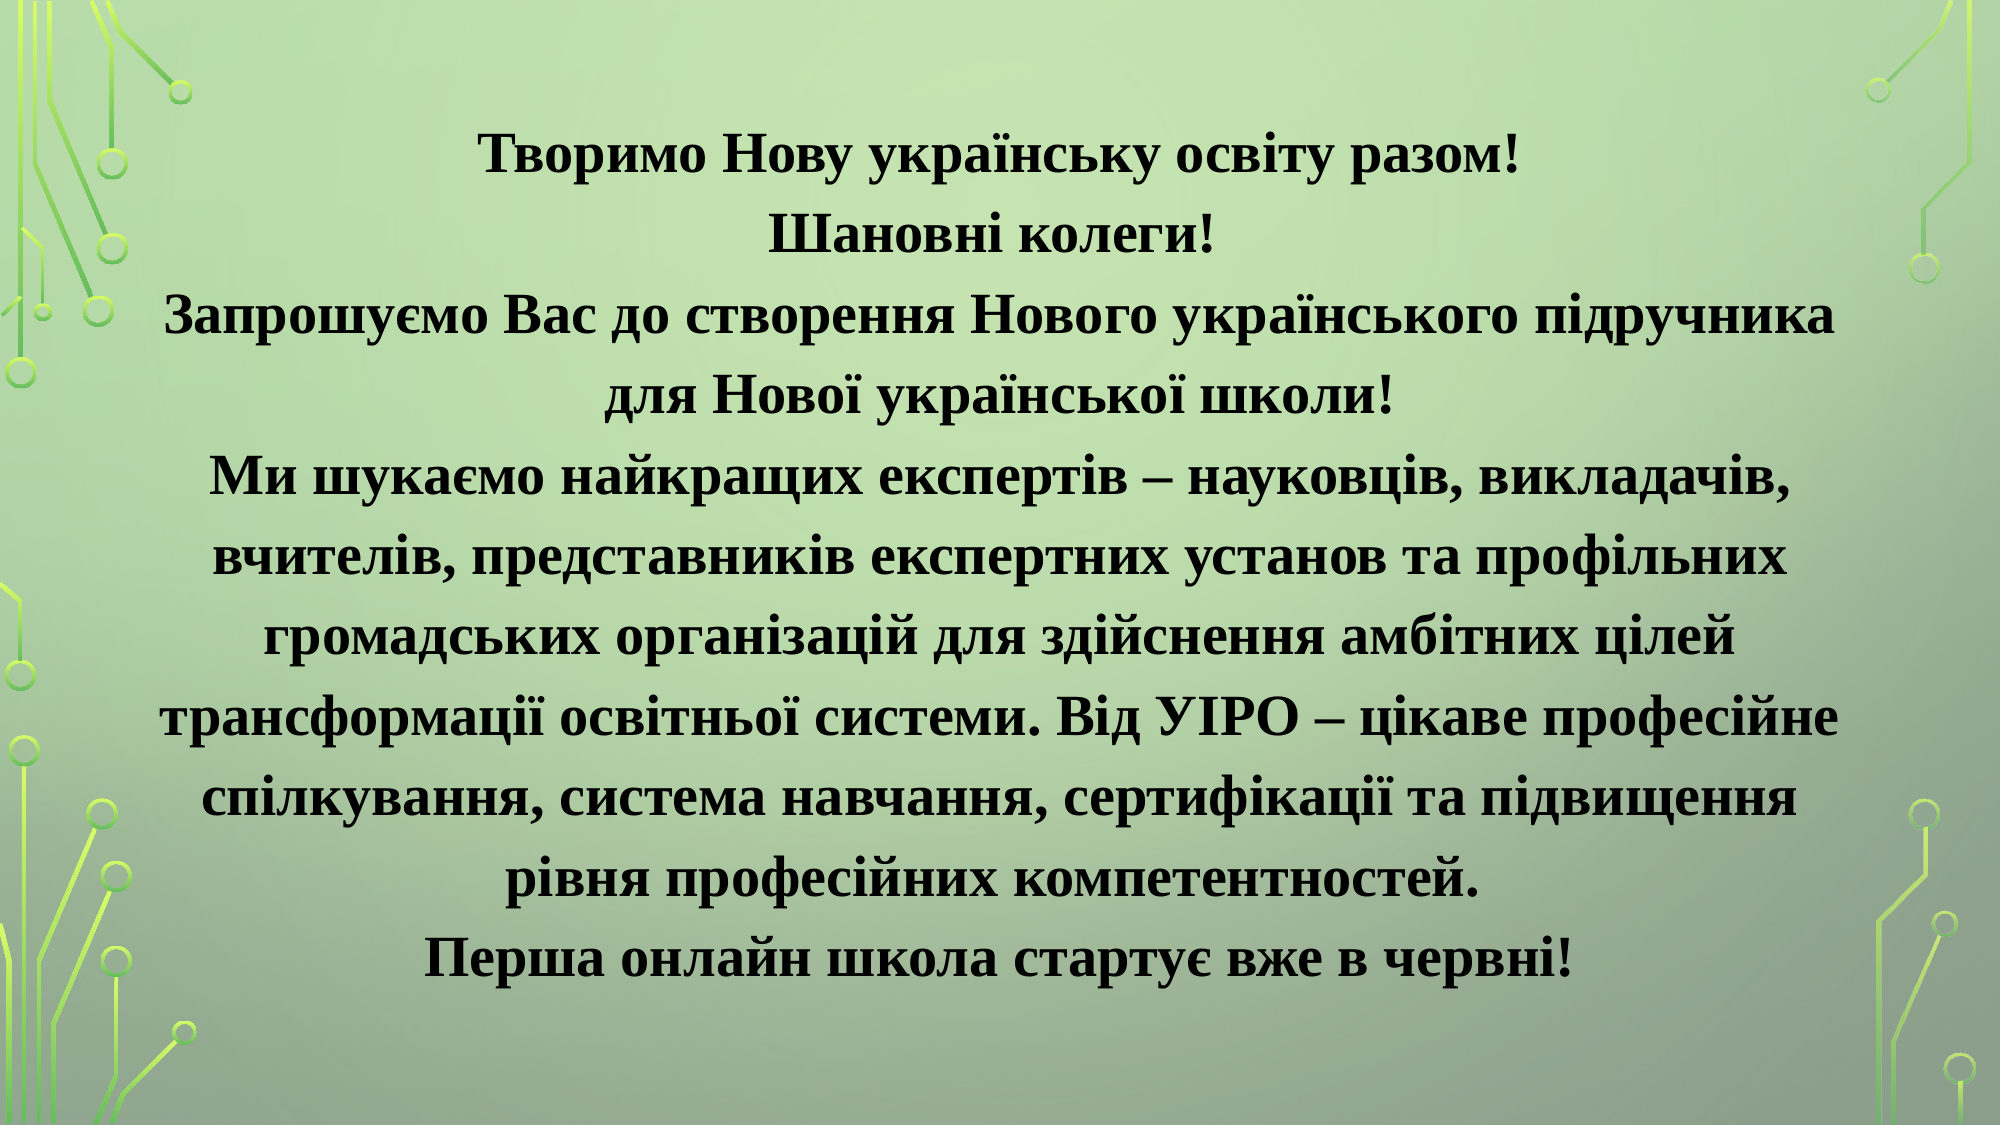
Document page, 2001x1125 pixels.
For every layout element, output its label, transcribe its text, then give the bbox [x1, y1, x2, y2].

text_box Творимо Нову українську освіту разом! Шановні колеги! Запрошуємо Вас до створення Нового українського підручника для Нової української школи! Ми шукаємо найкращих експертів – науковців, викладачів, вчителів, представників експертних установ та профільних громадських організацій для здійснення амбітних цілей трансформації освітньої системи. Від УІРО – цікаве професійне спілкування, система навчання, сертифікації та підвищення рівня професійних компетентностей. Перша онлайн школа стартує вже в червні! [114, 96, 1885, 996]
